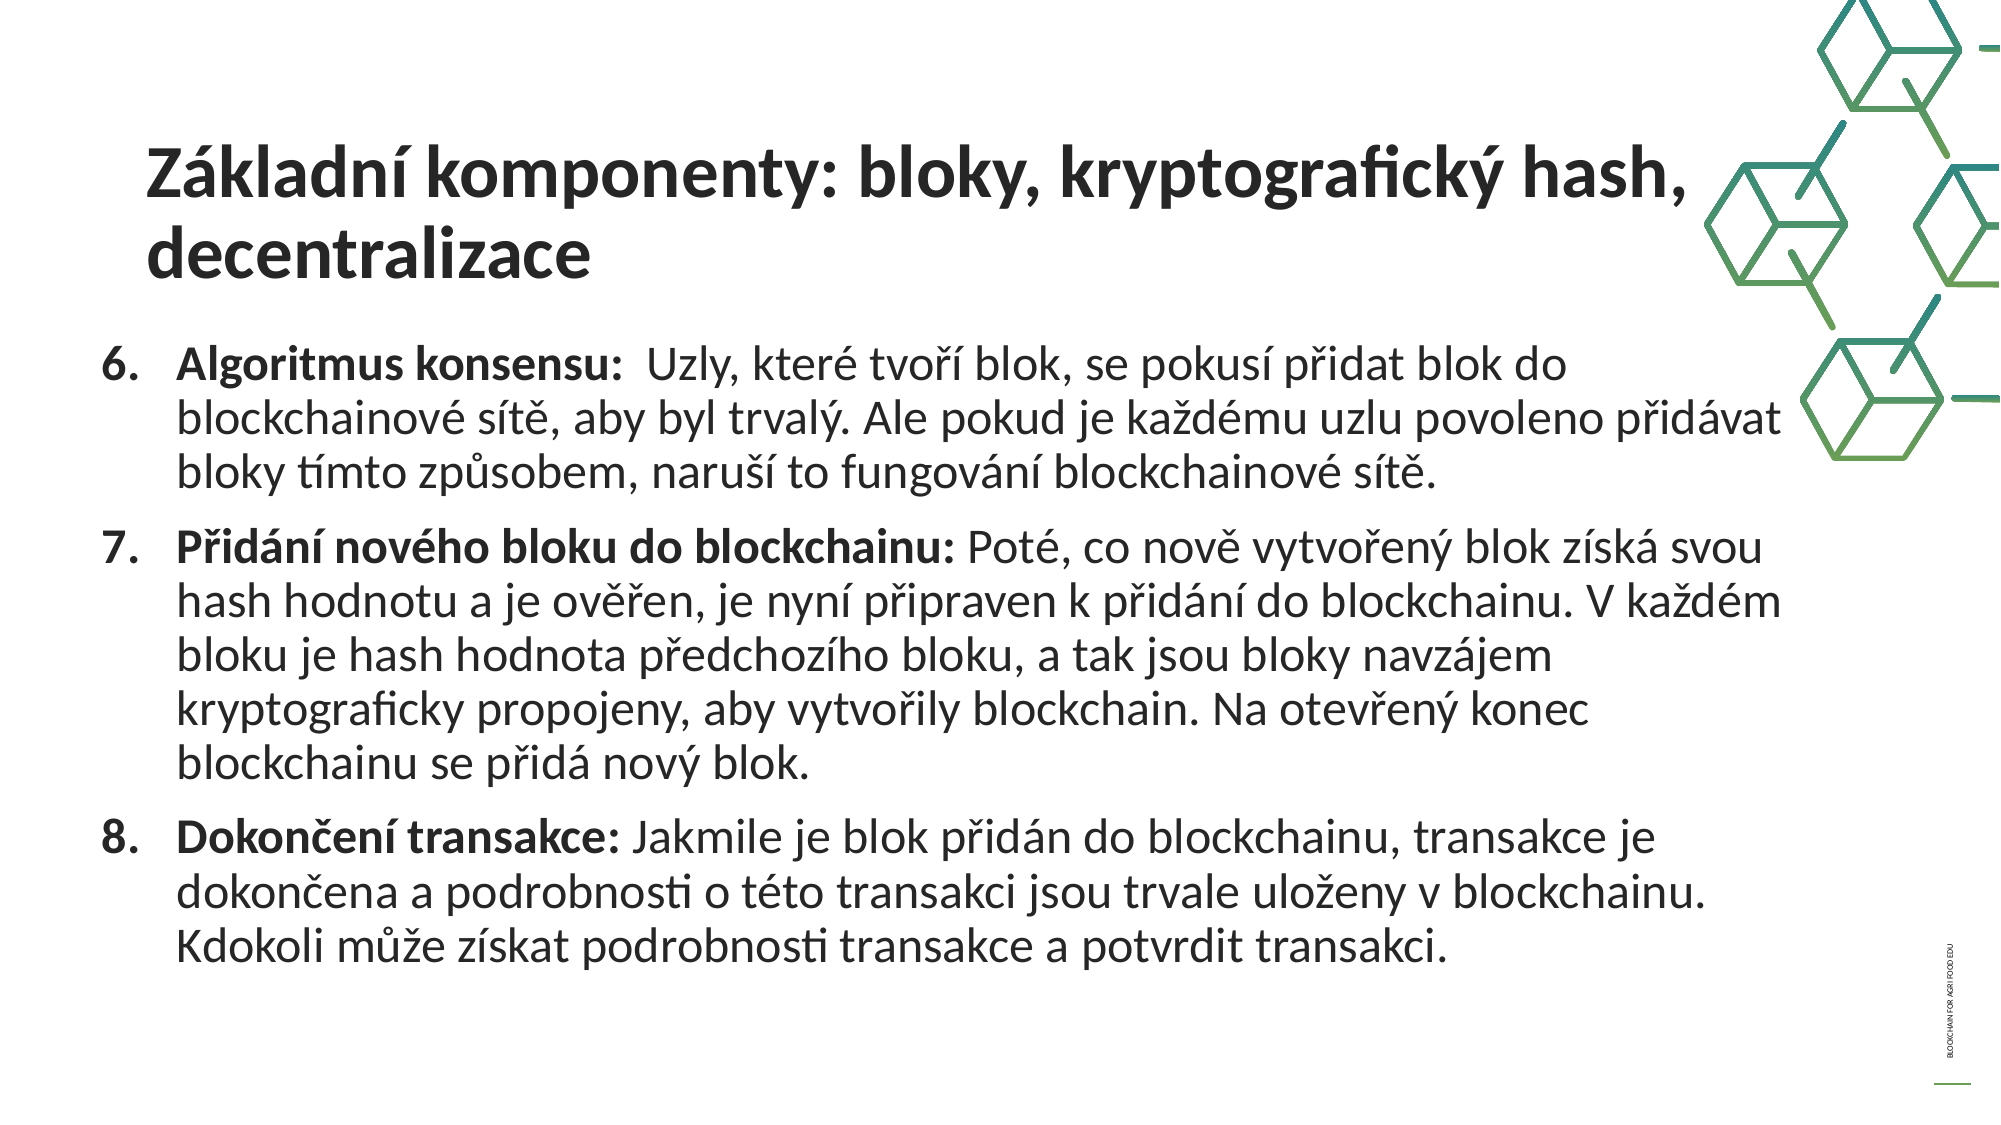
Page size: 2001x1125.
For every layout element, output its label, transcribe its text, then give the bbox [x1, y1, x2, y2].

list Základní komponenty: bloky, kryptografický hash, decentralizace [130, 124, 1698, 337]
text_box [1703, 0, 2000, 462]
list Algoritmus konsensu: Uzly, které tvoří blok, se pokusí přidat blok do blockchainové sítě, aby byl trvalý. Ale pokud je každému uzlu povoleno přidávat bloky tímto způsobem, naruší to fungování blockchainové sítě. Přidání nového bloku do blockchainu: Poté, co nově vytvořený blok získá svou hash hodnotu a je ověřen, je nyní připraven k přidání do blockchainu. V každém bloku je hash hodnota předchozího bloku, a tak jsou bloky navzájem kryptograficky propojeny, aby vytvořily blockchain. Na otevřený konec blockchainu se přidá nový blok. Dokončení transakce: Jakmile je blok přidán do blockchainu, transakce je dokončena a podrobnosti o této transakci jsou trvale uloženy v blockchainu. Kdokoli může získat podrobnosti transakce a potvrdit transakci. [86, 329, 1825, 962]
